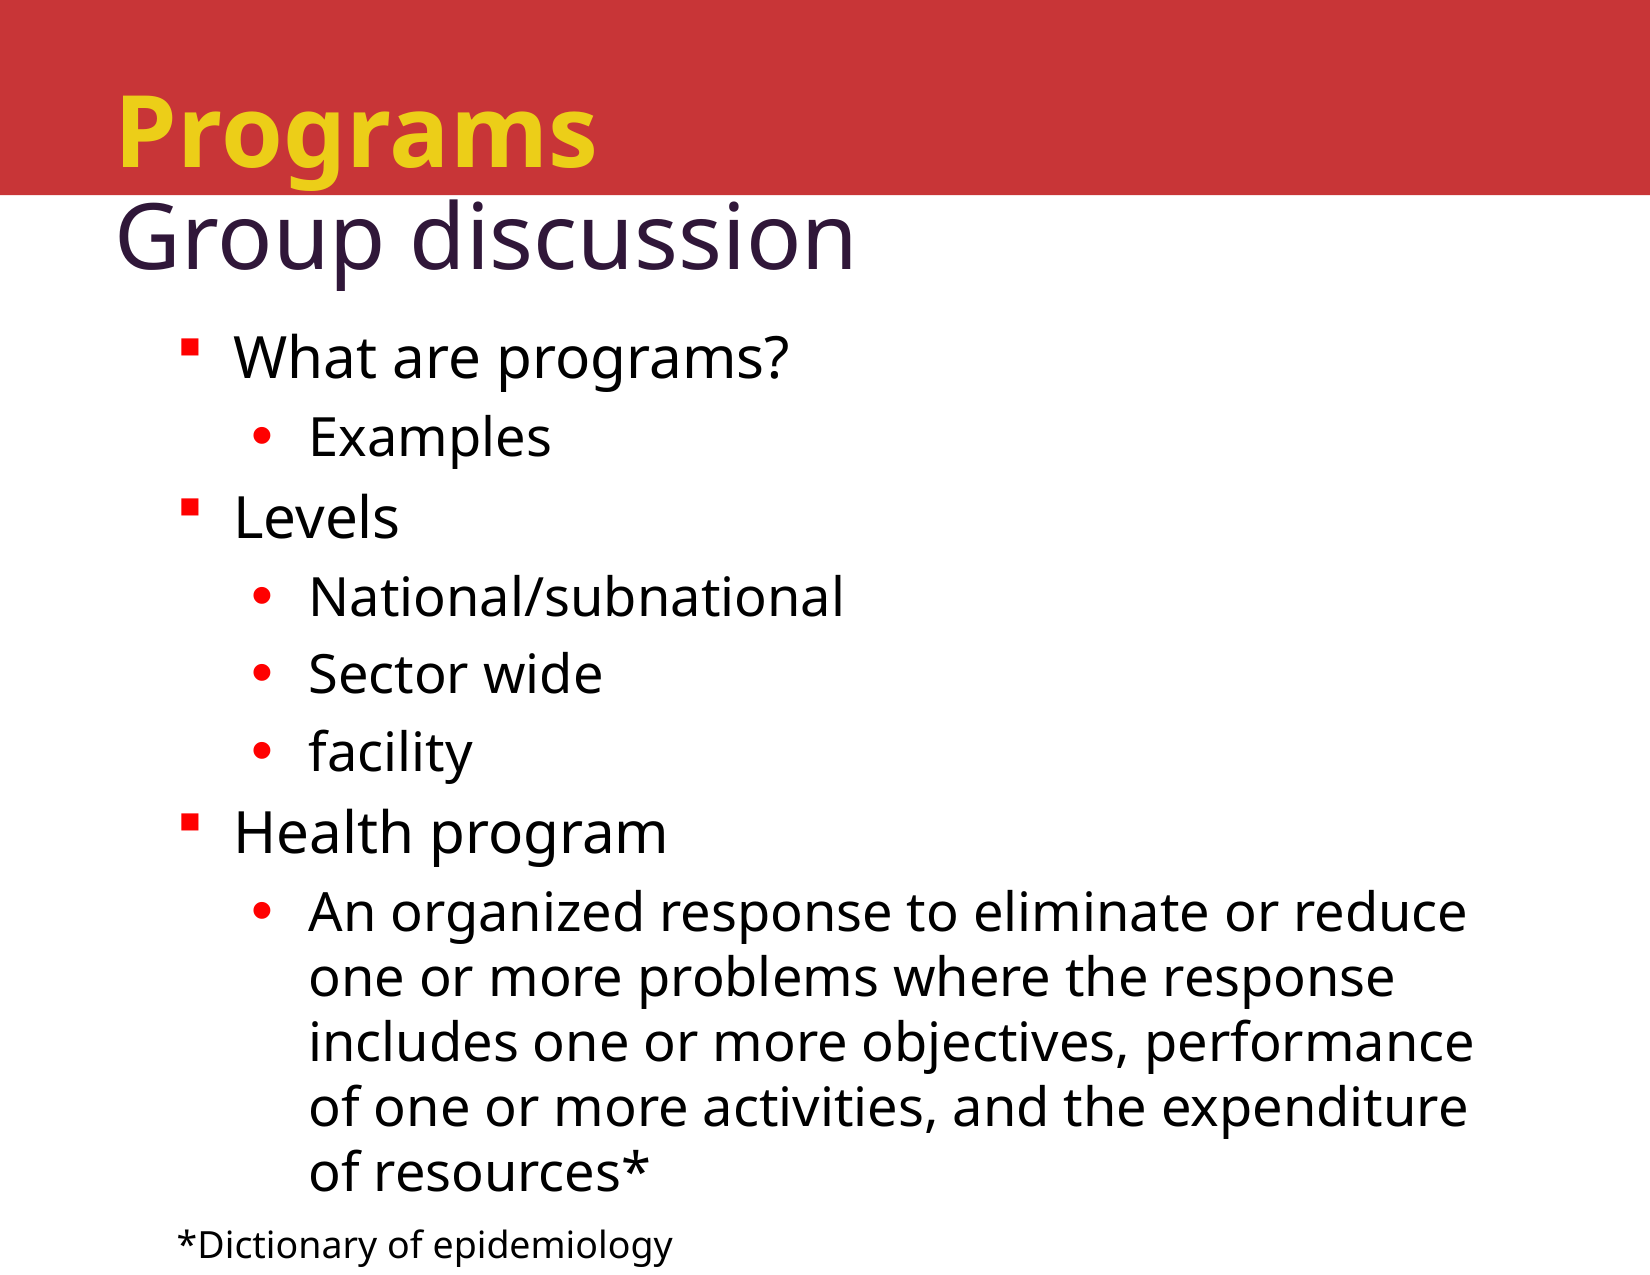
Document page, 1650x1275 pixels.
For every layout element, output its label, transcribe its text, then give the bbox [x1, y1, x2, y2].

title Programs [100, 60, 1524, 200]
list What are programs? Examples Levels National/subnational Sector wide facility Health program An organized response to eliminate or reduce one or more problems where the response includes one or more objectives, performance of one or more activities, and the expenditure of resources* *Dictionary of epidemiology [143, 312, 1524, 1275]
list Group discussion [100, 170, 1188, 346]
